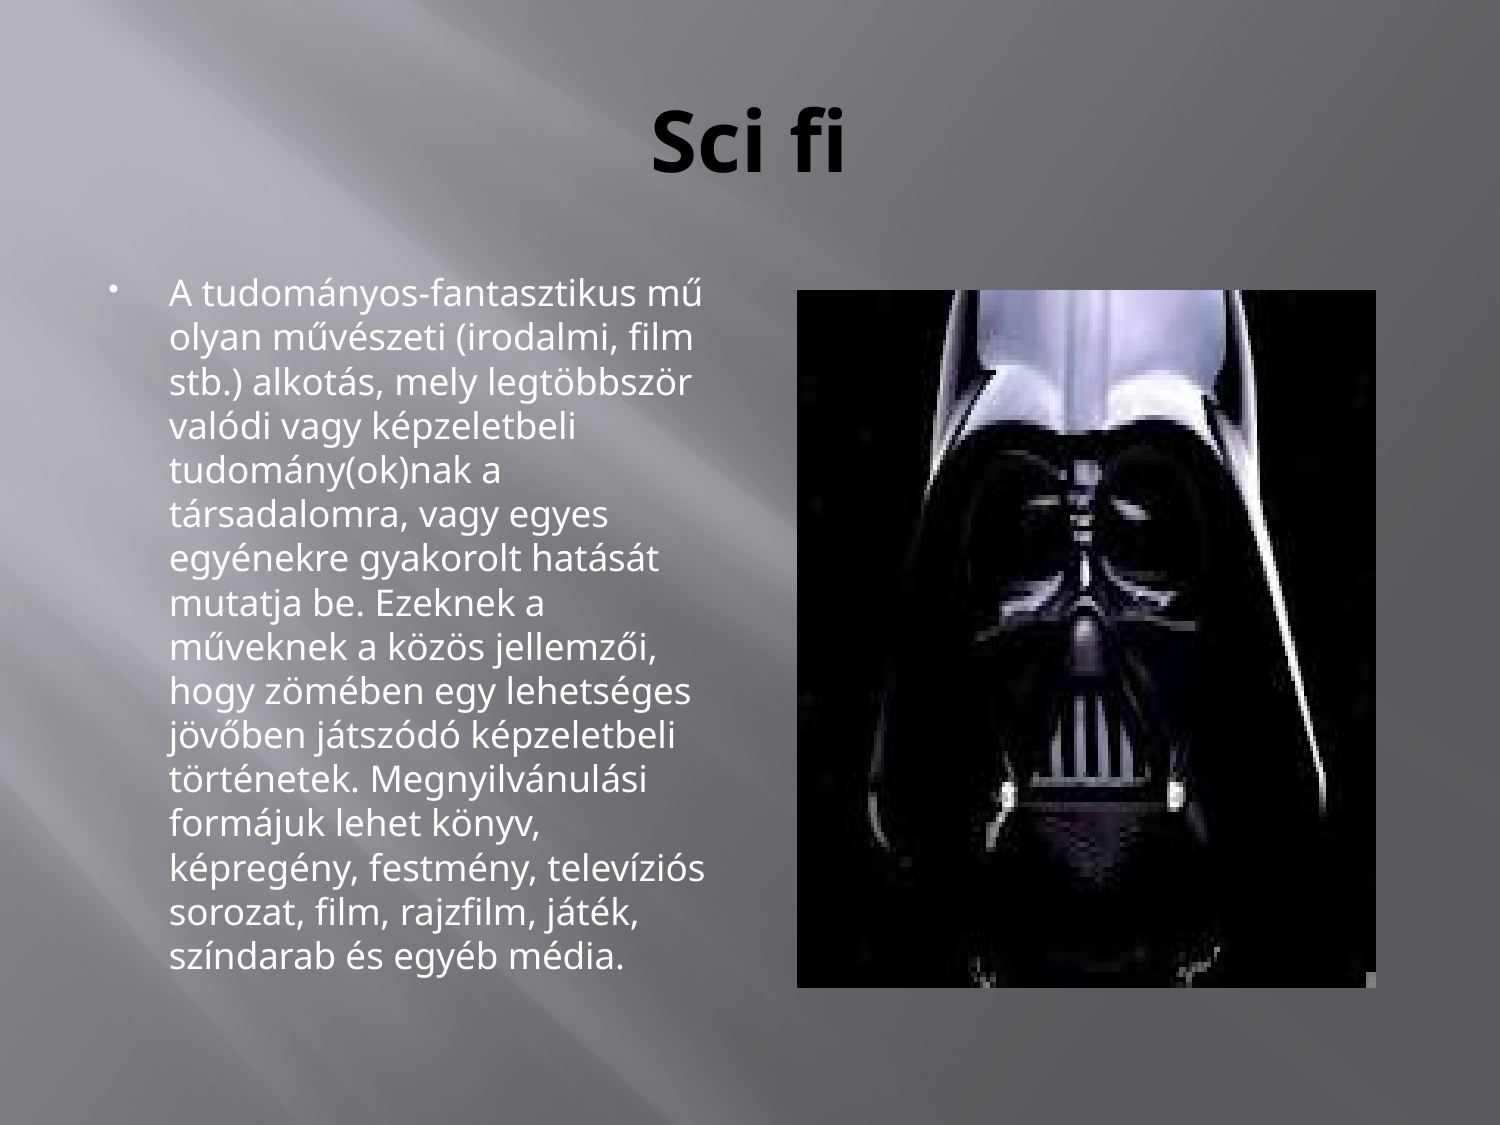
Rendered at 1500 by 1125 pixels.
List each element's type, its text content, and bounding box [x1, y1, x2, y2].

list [796, 290, 1377, 988]
list A tudományos-fantasztikus mű olyan művészeti (irodalmi, film stb.) alkotás, mely legtöbbször valódi vagy képzeletbeli tudomány(ok)nak a társadalomra, vagy egyes egyénekre gyakorolt hatását mutatja be. Ezeknek a műveknek a közös jellemzői, hogy zömében egy lehetséges jövőben játszódó képzeletbeli történetek. Megnyilvánulási formájuk lehet könyv, képregény, festmény, televíziós sorozat, film, rajzfilm, játék, színdarab és egyéb média. [75, 262, 738, 1005]
title Sci fi [75, 45, 1425, 233]
